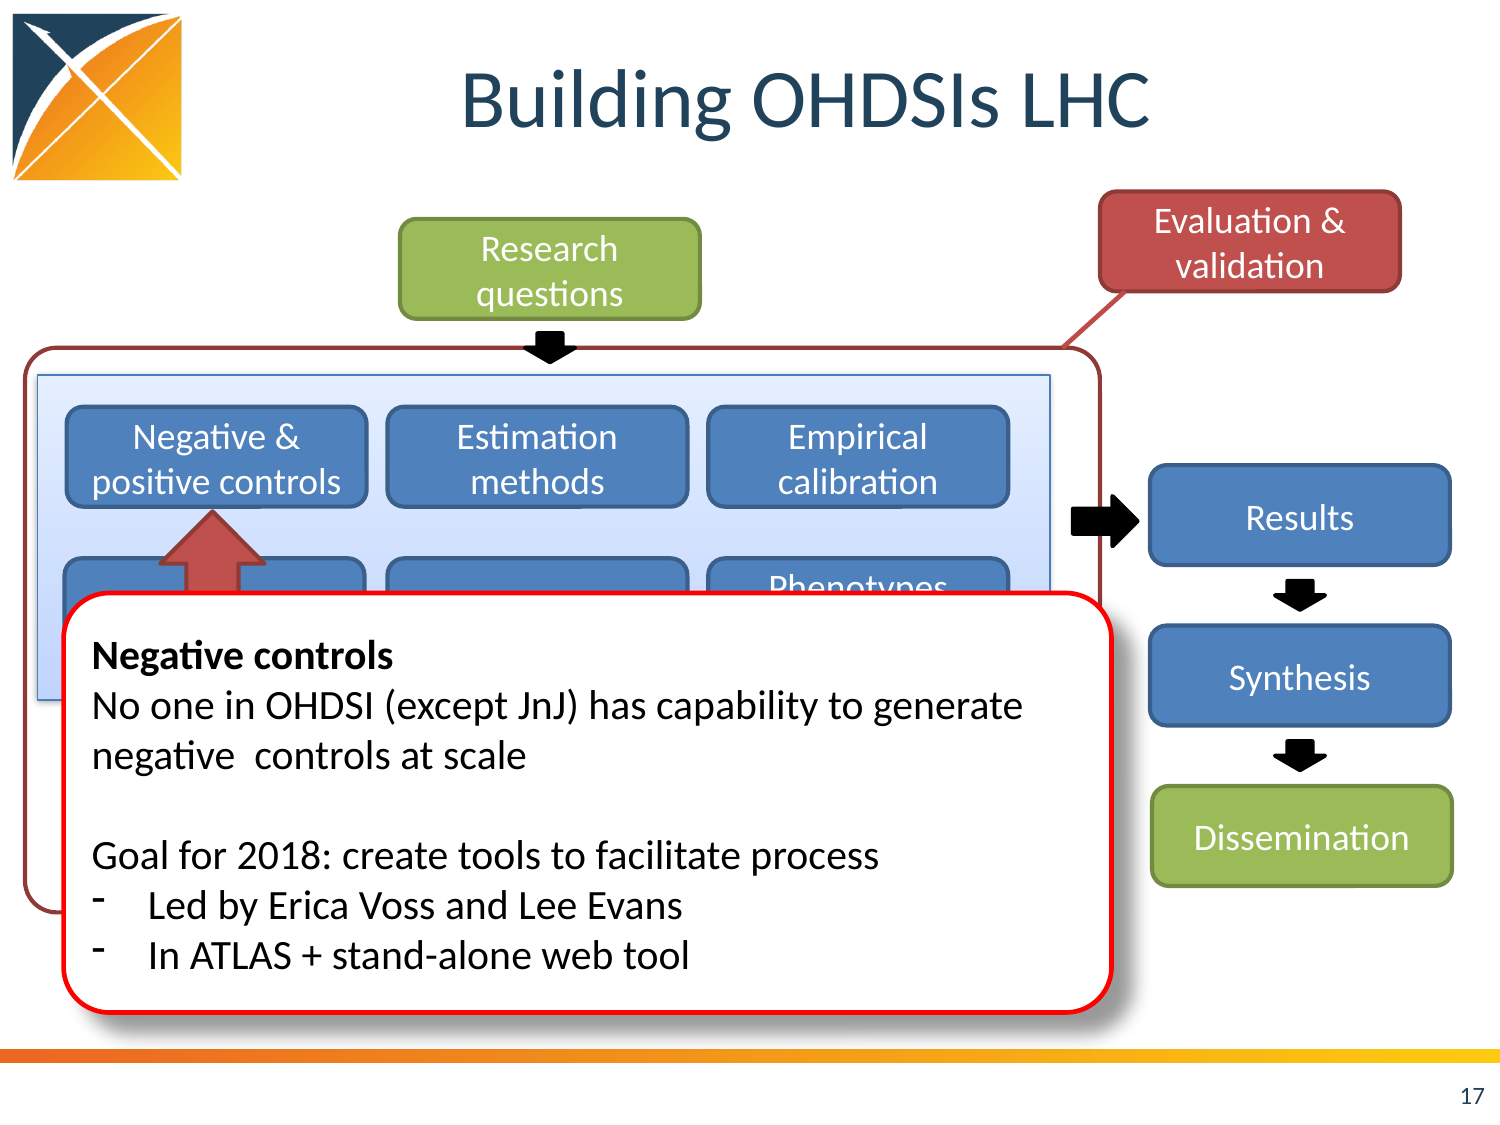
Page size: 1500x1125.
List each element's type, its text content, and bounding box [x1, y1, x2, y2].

text_box Synthesis [1147, 623, 1453, 728]
text_box [1272, 578, 1328, 612]
picture [0, 0, 206, 200]
text_box [1272, 739, 1328, 772]
text_box Results [1147, 463, 1453, 568]
text_box Dissemination [1149, 783, 1455, 889]
slide_number 17 [1149, 1065, 1500, 1125]
text_box Research questions [397, 216, 703, 321]
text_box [1062, 291, 1126, 348]
text_box Negative controls No one in OHDSI (except JnJ) has capability to generate negative controls at scale Goal for 2018: create tools to facilitate process Led by Erica Voss and Lee Evans In ATLAS + stand-alone web tool [61, 590, 1114, 1015]
title Building OHDSIs LHC [187, 24, 1425, 163]
text_box [158, 509, 267, 590]
text_box [522, 331, 578, 365]
text_box [22, 345, 1103, 915]
text_box [1070, 494, 1140, 549]
text_box Evaluation & validation [1097, 189, 1403, 294]
